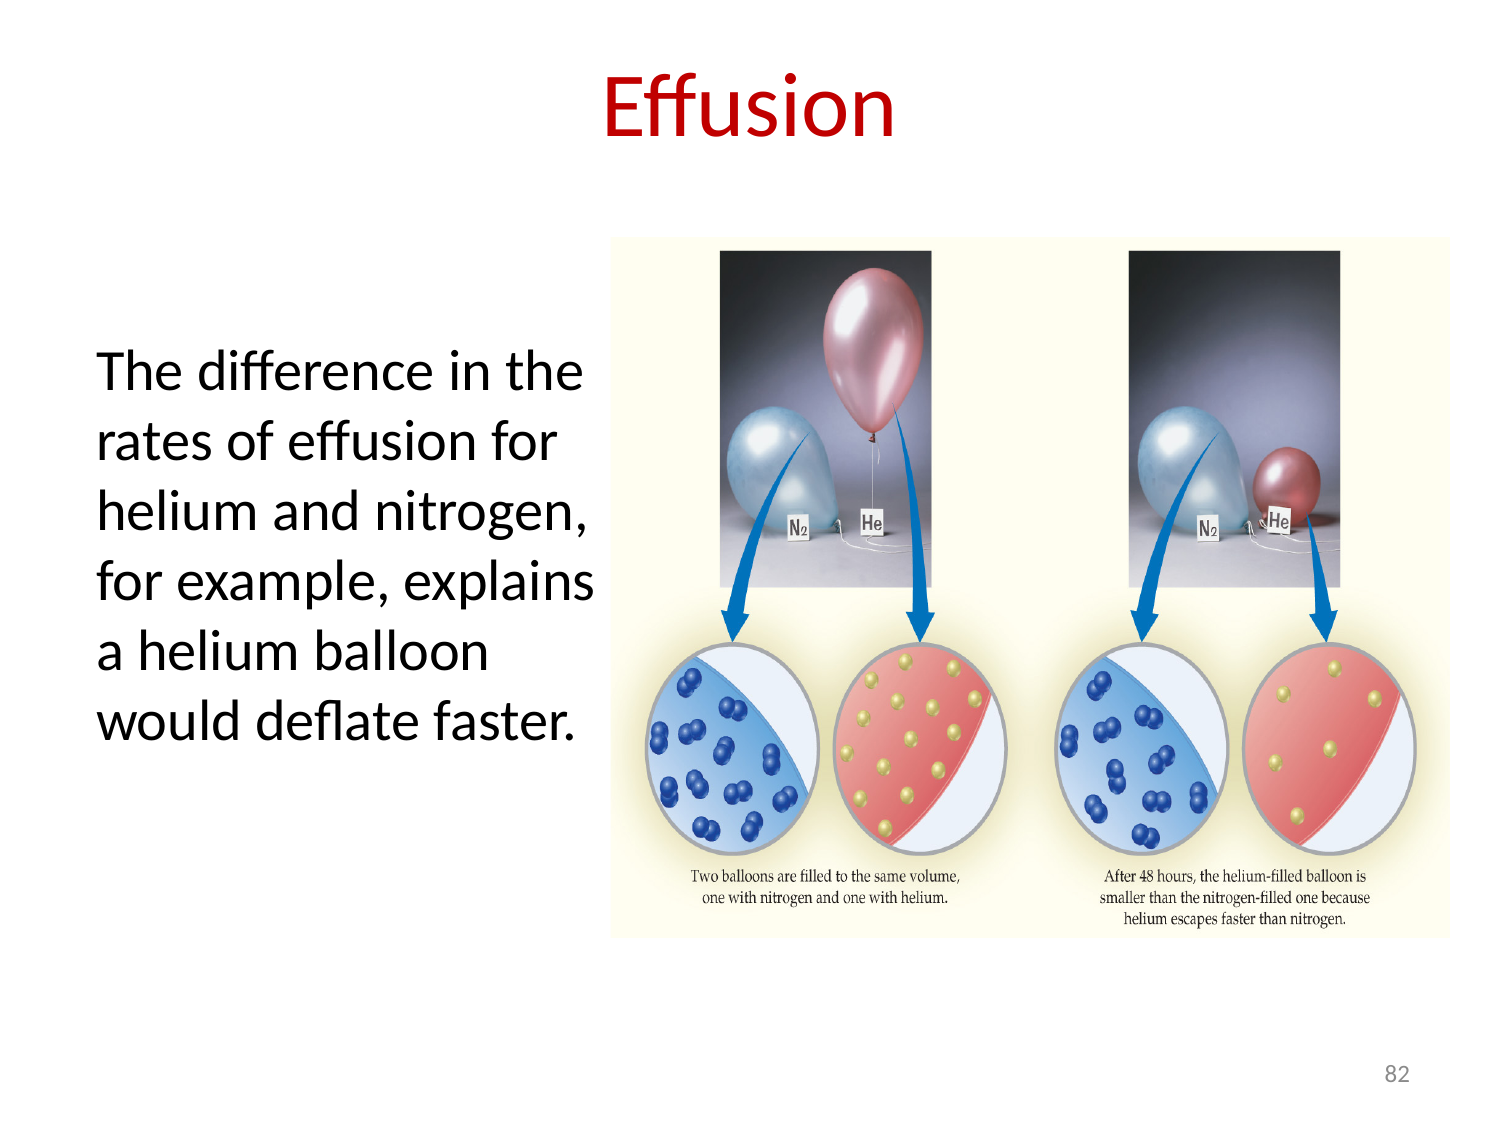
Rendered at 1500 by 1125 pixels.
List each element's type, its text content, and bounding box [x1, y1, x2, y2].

picture [610, 237, 1451, 938]
slide_number 82 [1074, 1042, 1425, 1103]
text_box Effusion [112, 37, 1388, 225]
text_box The difference in the rates of effusion for helium and nitrogen, for example, explains a helium balloon would deflate faster. [24, 324, 650, 1000]
